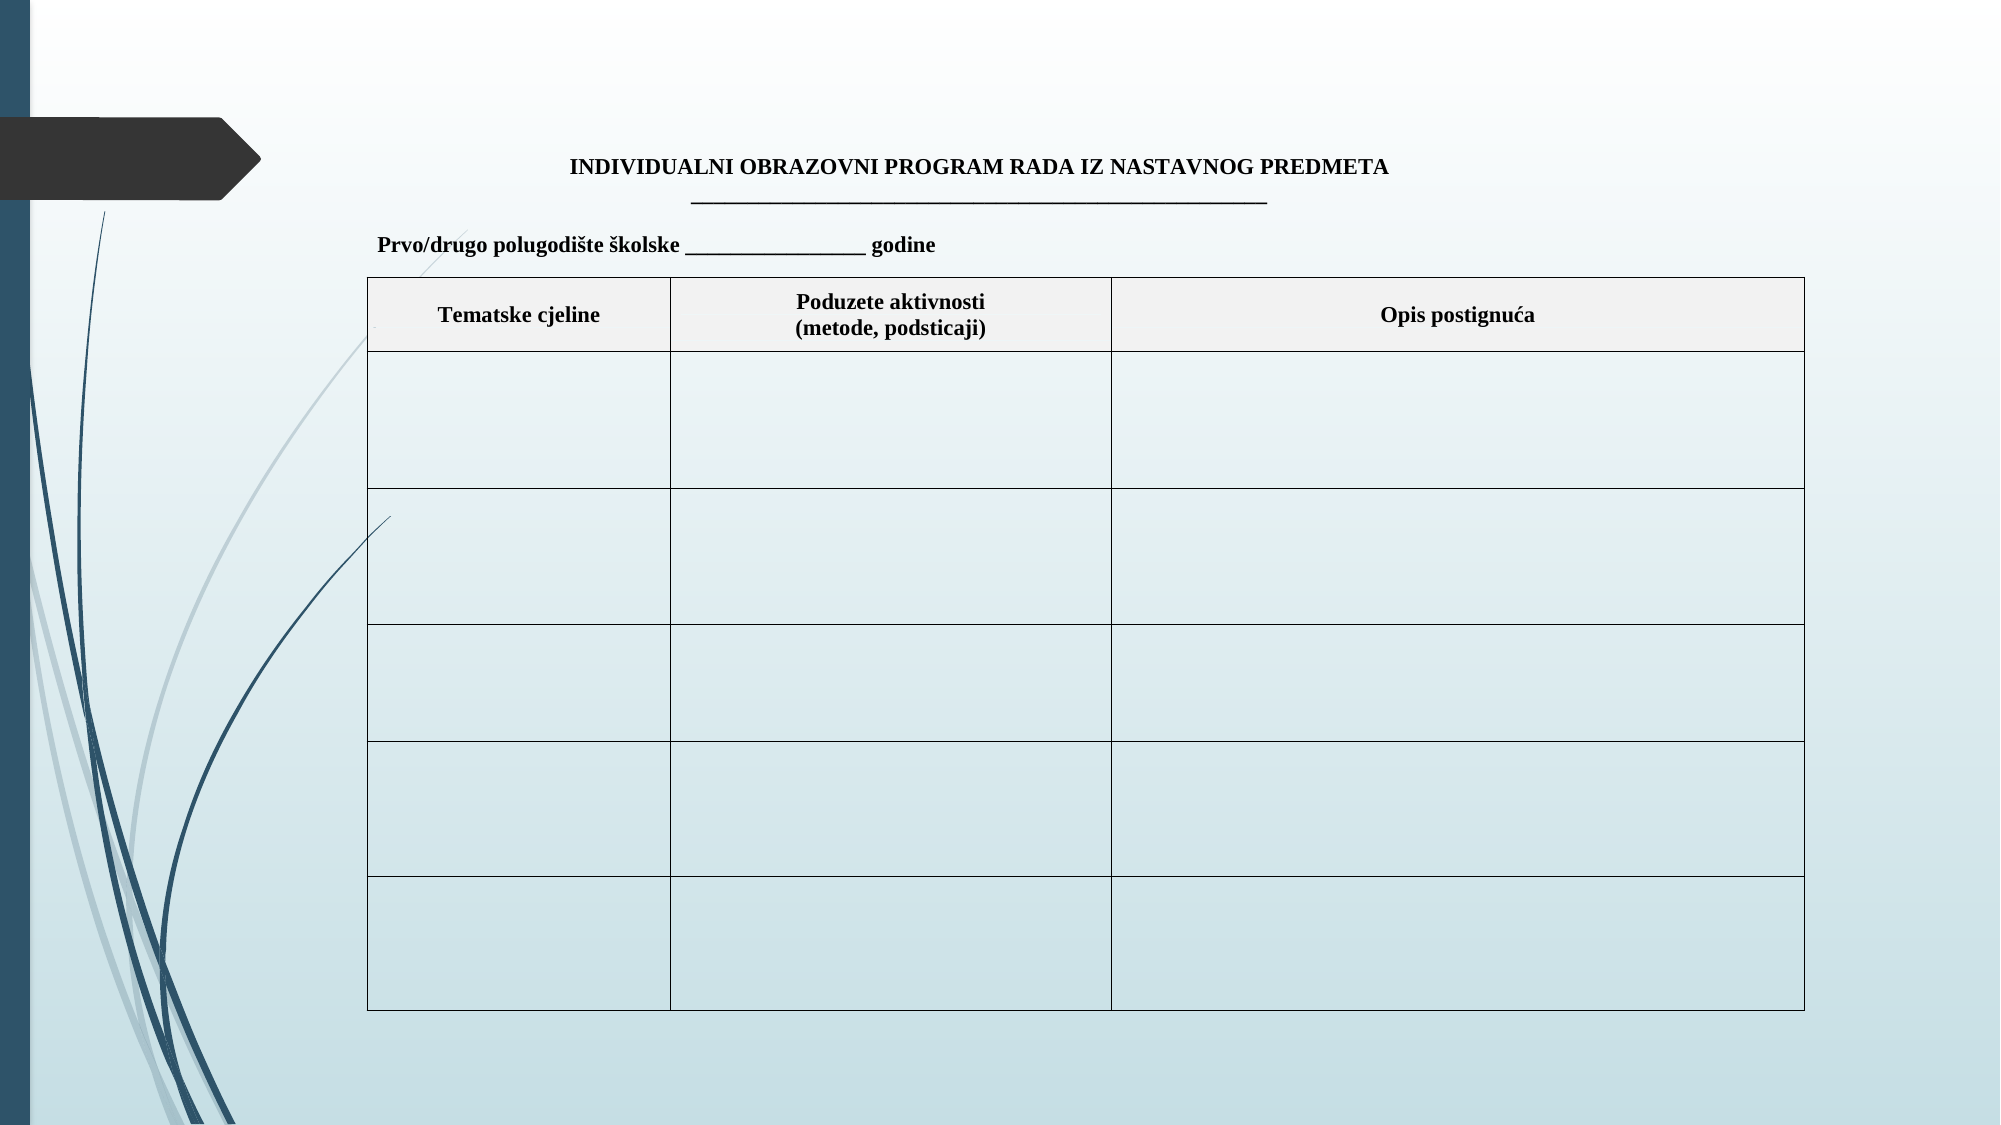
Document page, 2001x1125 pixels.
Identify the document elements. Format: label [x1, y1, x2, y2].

list [349, 153, 1822, 1061]
